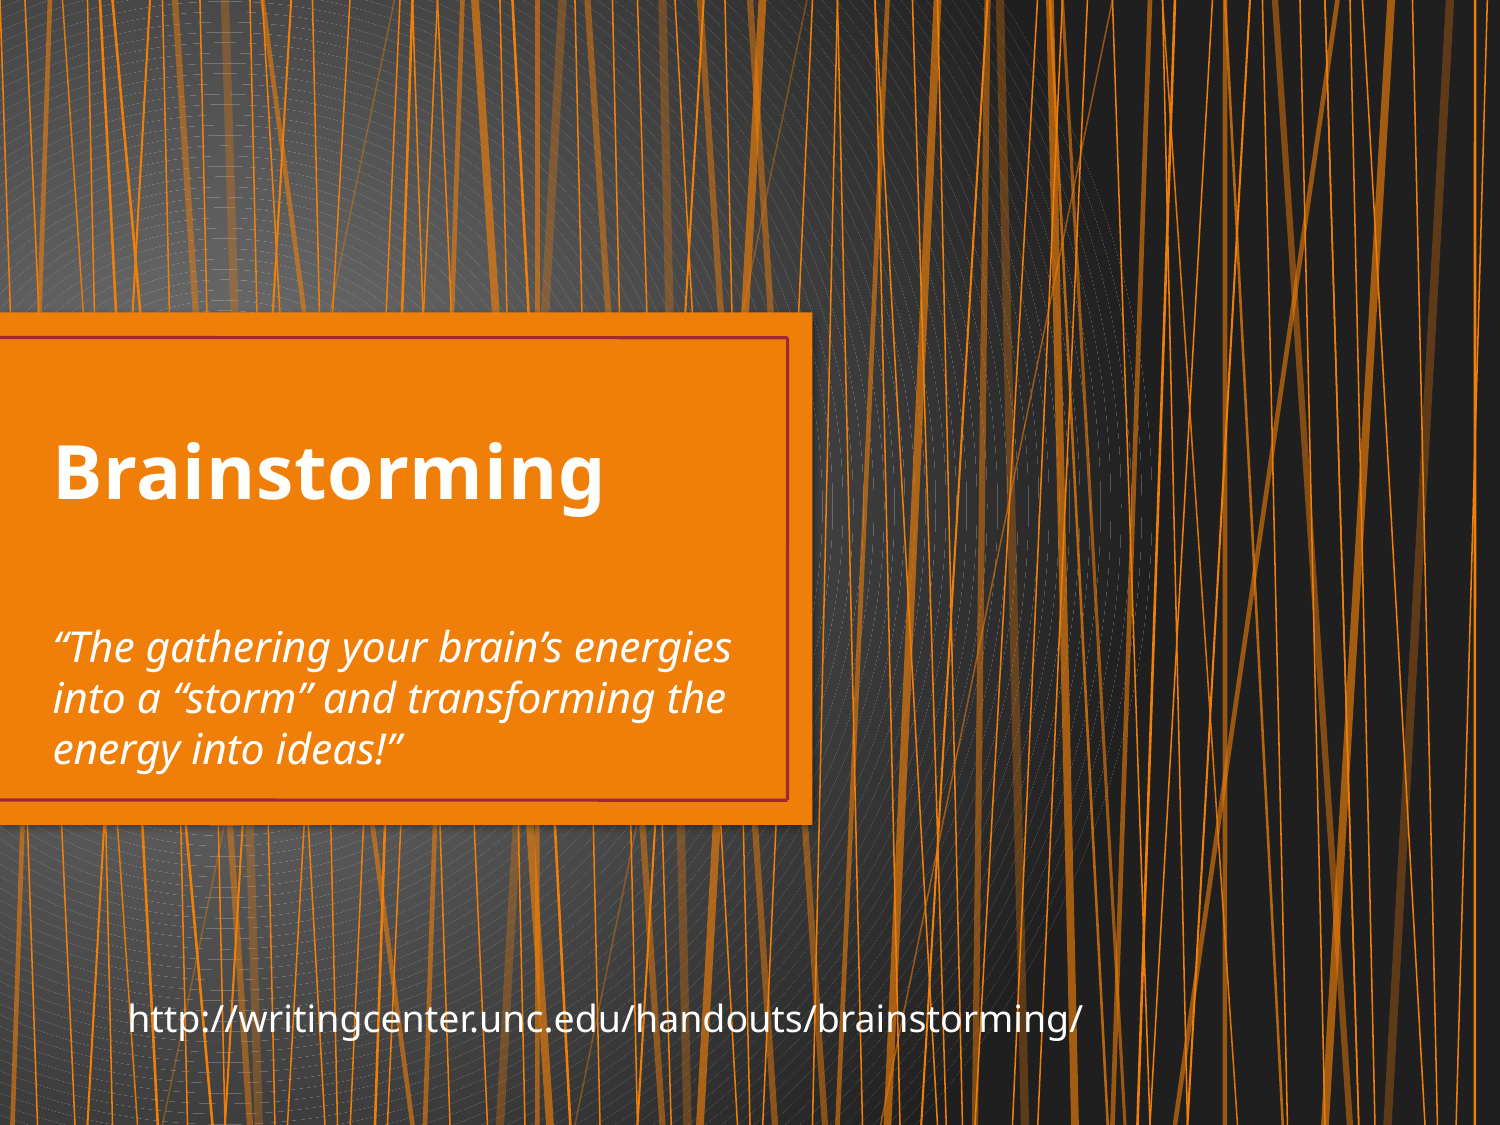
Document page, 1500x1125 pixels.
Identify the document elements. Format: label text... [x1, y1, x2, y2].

text_box http://writingcenter.unc.edu/handouts/brainstorming/ [112, 987, 1413, 1048]
title Brainstorming [37, 349, 763, 612]
subtitle “The gathering your brain’s energies into a “storm” and transforming the energy into ideas!” [37, 612, 763, 788]
